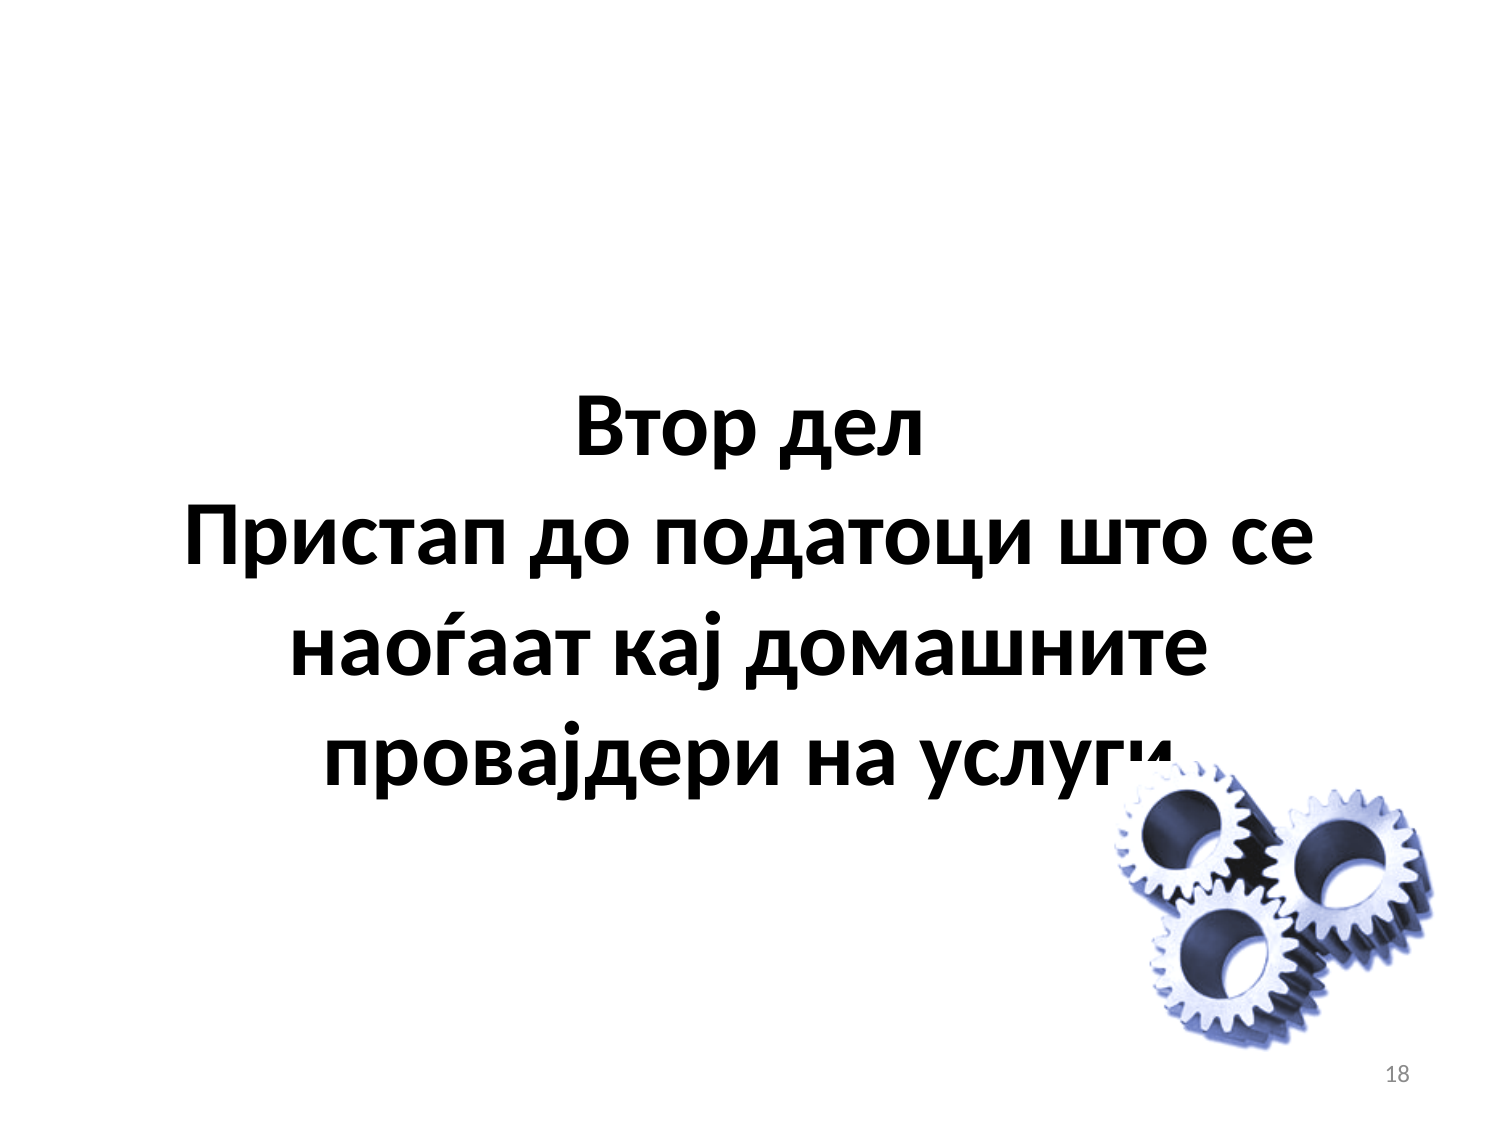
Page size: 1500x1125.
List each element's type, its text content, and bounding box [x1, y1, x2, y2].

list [1113, 761, 1436, 1052]
title Втор дел Пристап до податоци што се наоѓаат кај домашните провајдери на услуги [75, 355, 1425, 641]
slide_number 18 [1074, 1042, 1425, 1103]
